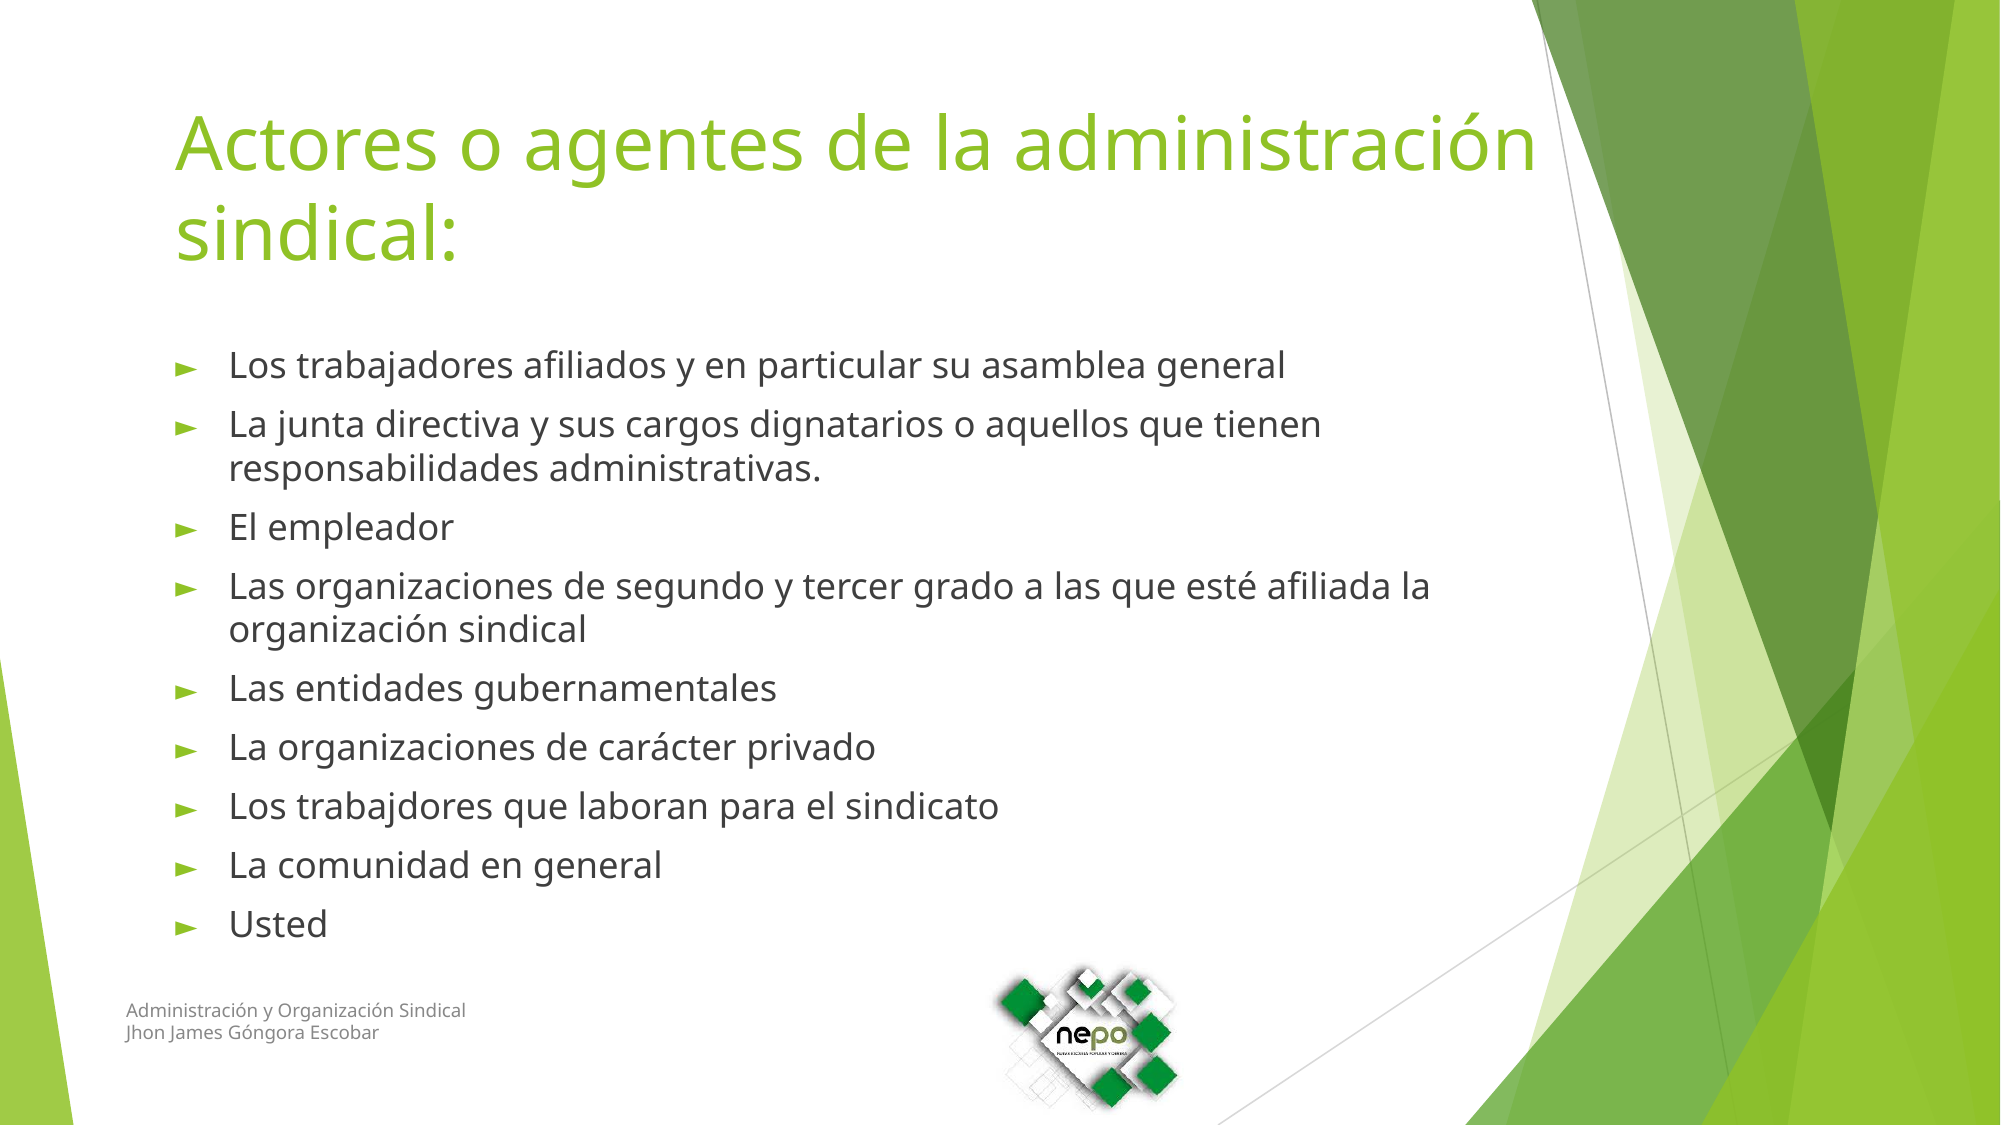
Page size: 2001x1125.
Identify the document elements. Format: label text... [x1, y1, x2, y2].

list Los trabajadores afiliados y en particular su asamblea general La junta directiva y sus cargos dignatarios o aquellos que tienen responsabilidades administrativas. El empleador Las organizaciones de segundo y tercer grado a las que esté afiliada la organización sindical Las entidades gubernamentales La organizaciones de carácter privado Los trabajdores que laboran para el sindicato La comunidad en general Usted [160, 334, 1623, 955]
footer Administración y Organización Sindical Jhon James Góngora Escobar [111, 991, 976, 1051]
title Actores o agentes de la administración sindical: [160, 87, 1654, 298]
picture [981, 954, 1190, 1125]
